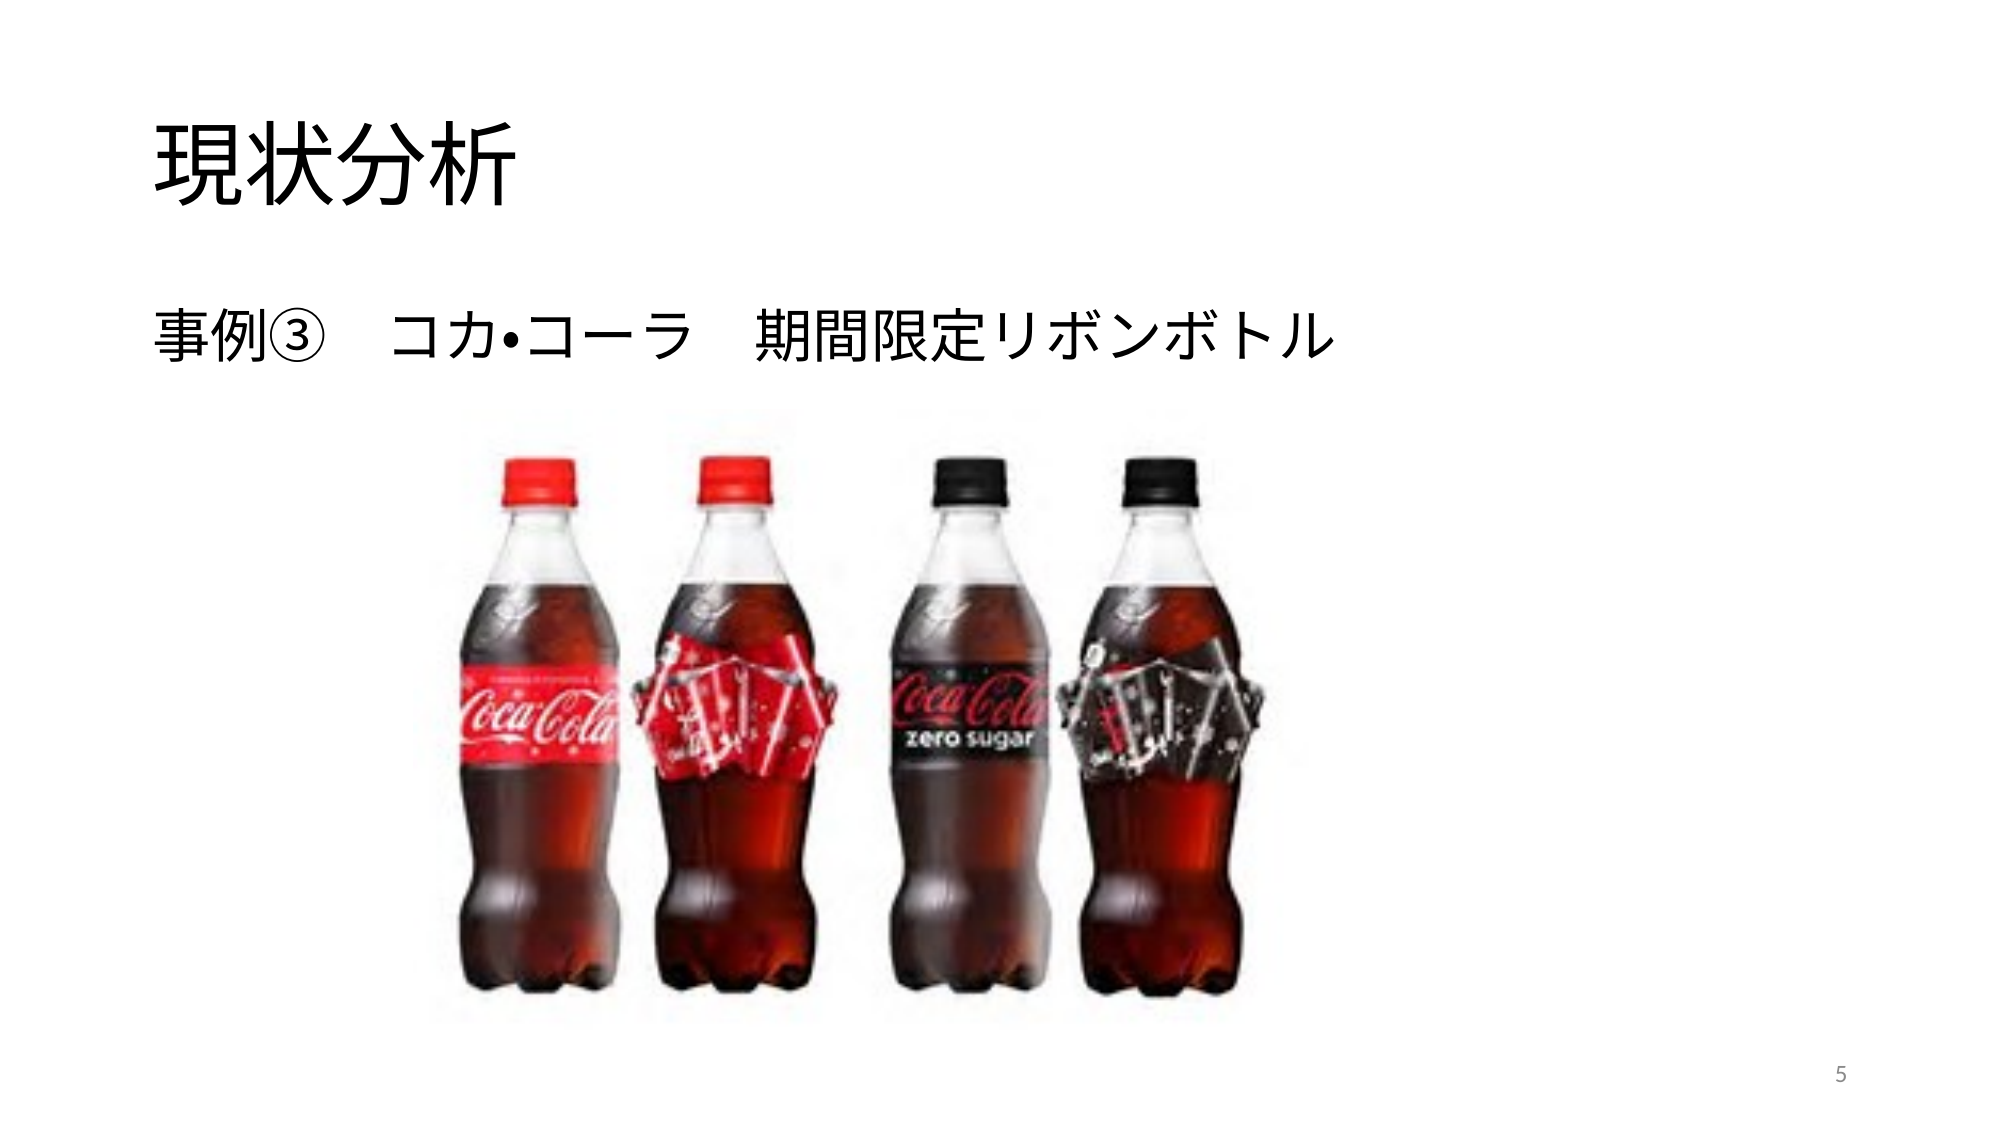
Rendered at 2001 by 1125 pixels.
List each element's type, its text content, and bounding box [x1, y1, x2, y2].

list 事例③ コカ・コーラ 期間限定リボンボトル [137, 299, 1863, 1014]
picture [413, 409, 1344, 1049]
title 現状分析 [137, 59, 1863, 278]
slide_number 5 [1412, 1042, 1863, 1103]
